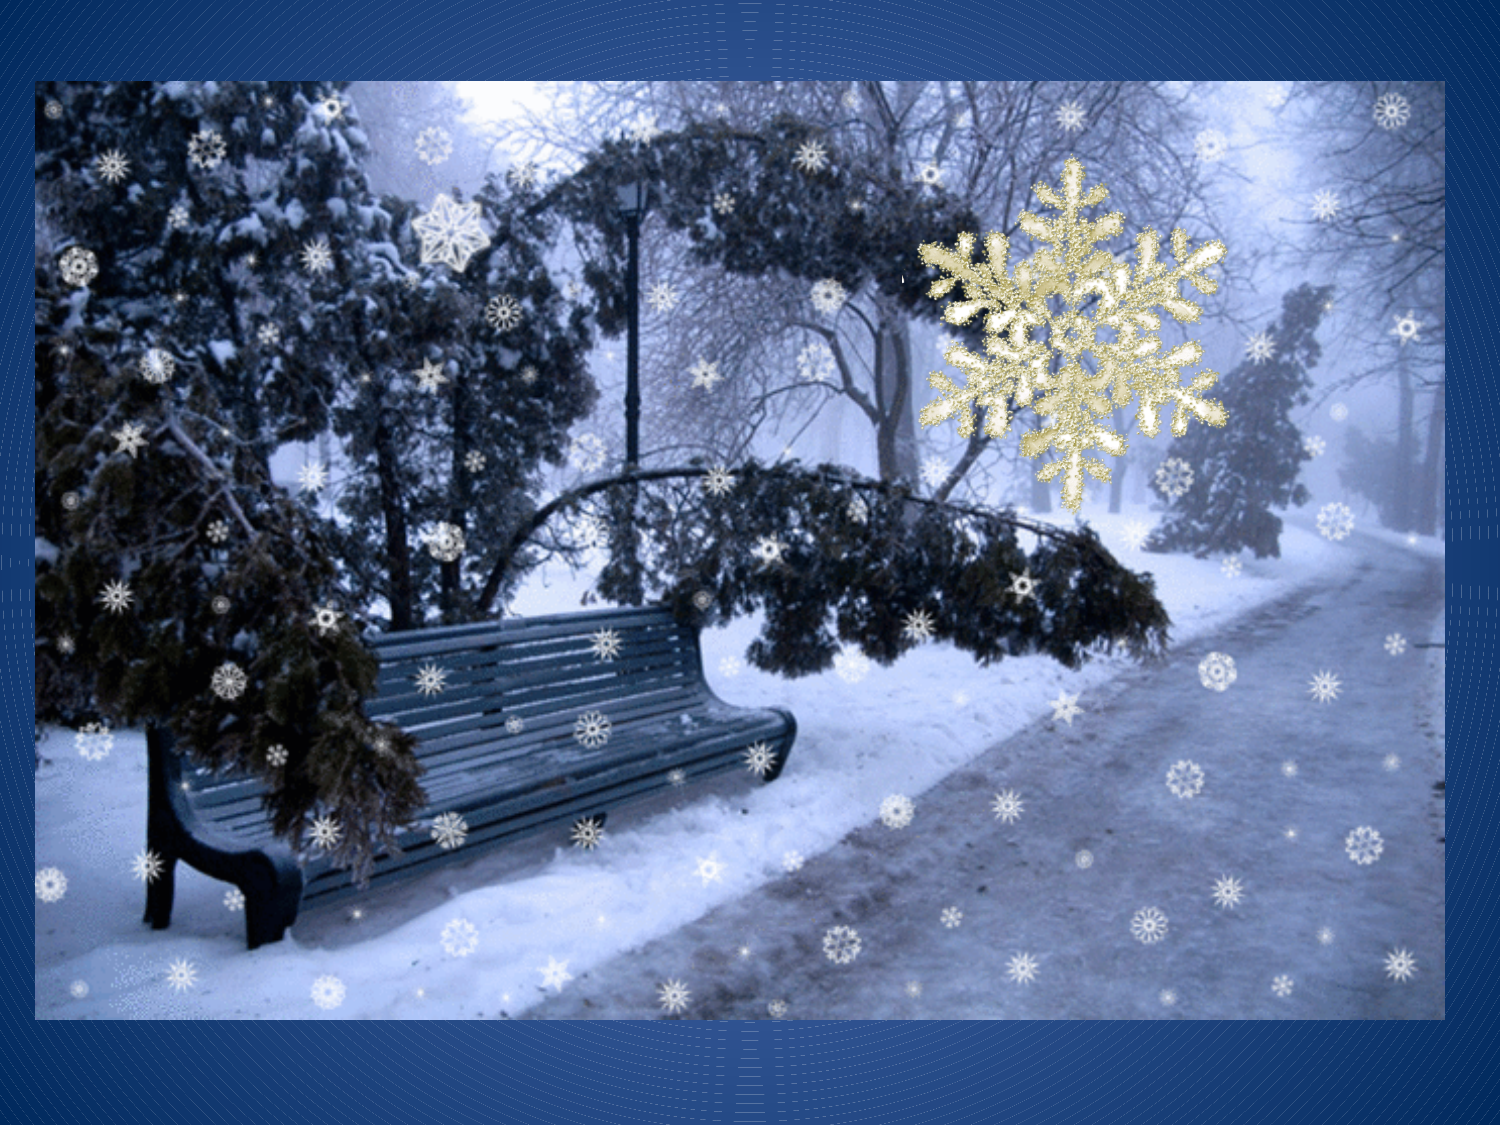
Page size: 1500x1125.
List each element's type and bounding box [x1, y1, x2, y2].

picture [34, 81, 1445, 1020]
